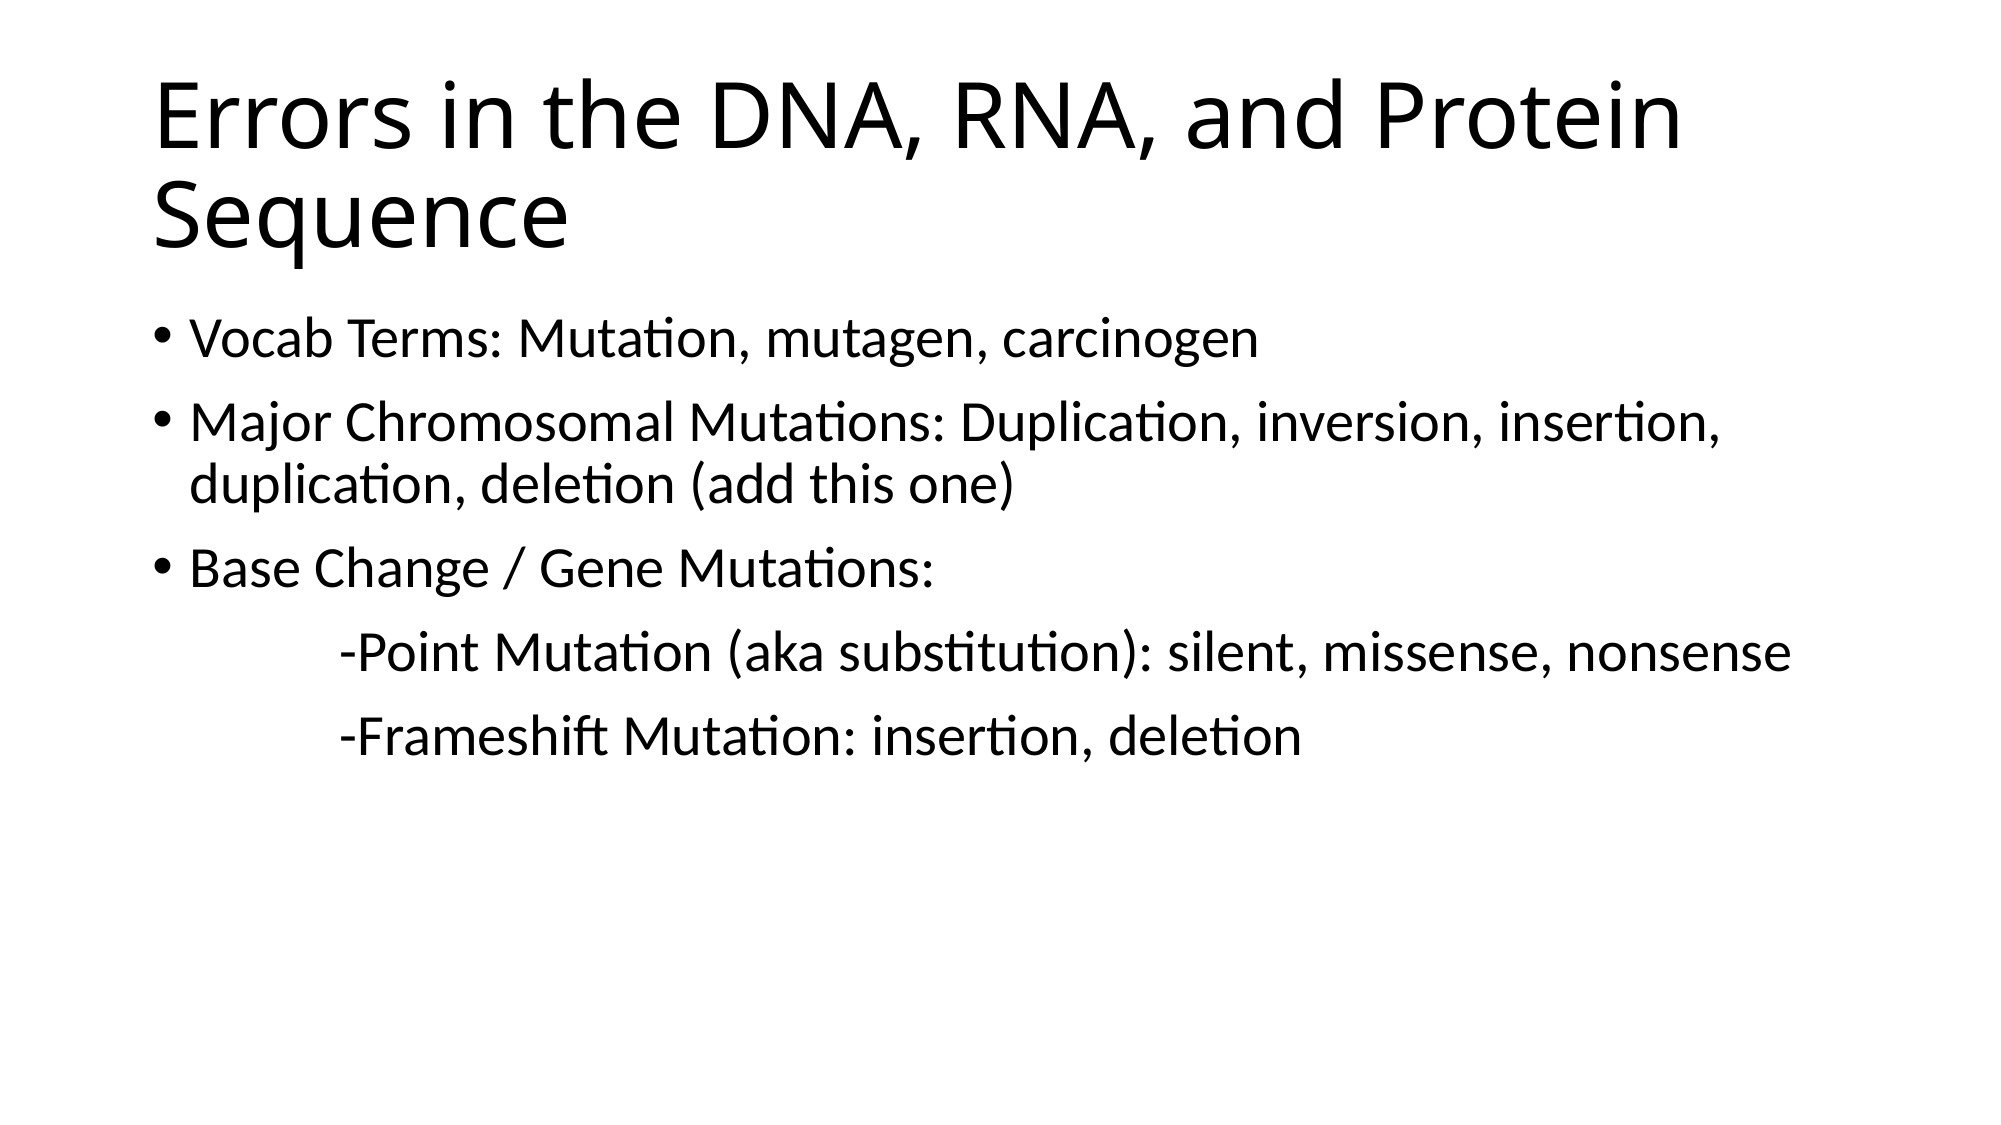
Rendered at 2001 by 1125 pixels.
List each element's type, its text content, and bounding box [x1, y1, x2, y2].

list Vocab Terms: Mutation, mutagen, carcinogen Major Chromosomal Mutations: Duplication, inversion, insertion, duplication, deletion (add this one) Base Change / Gene Mutations: -Point Mutation (aka substitution): silent, missense, nonsense -Frameshift Mutation: insertion, deletion [137, 299, 1863, 1014]
title Errors in the DNA, RNA, and Protein Sequence [137, 59, 1863, 278]
